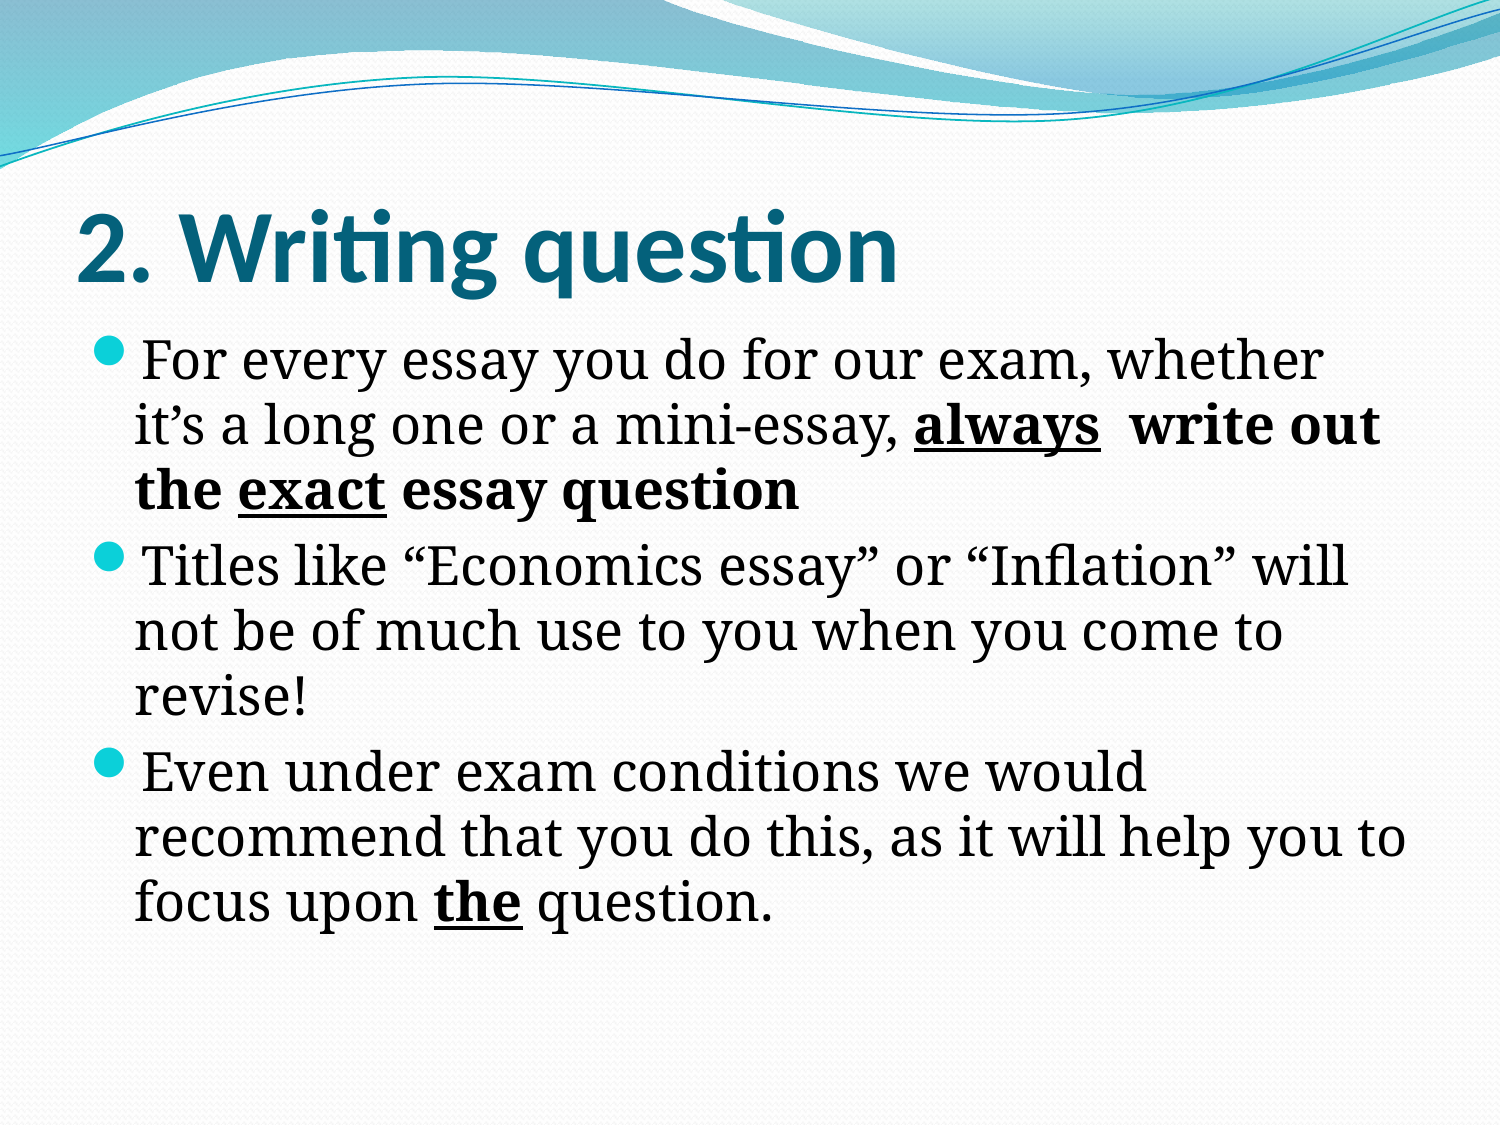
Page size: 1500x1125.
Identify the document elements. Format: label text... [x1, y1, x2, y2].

title 2. Writing question [75, 115, 1425, 303]
list For every essay you do for our exam, whether it’s a long one or a mini-essay, always write out the exact essay question Titles like “Economics essay” or “Inflation” will not be of much use to you when you come to revise! Even under exam conditions we would recommend that you do this, as it will help you to focus upon the question. [75, 317, 1425, 1038]
